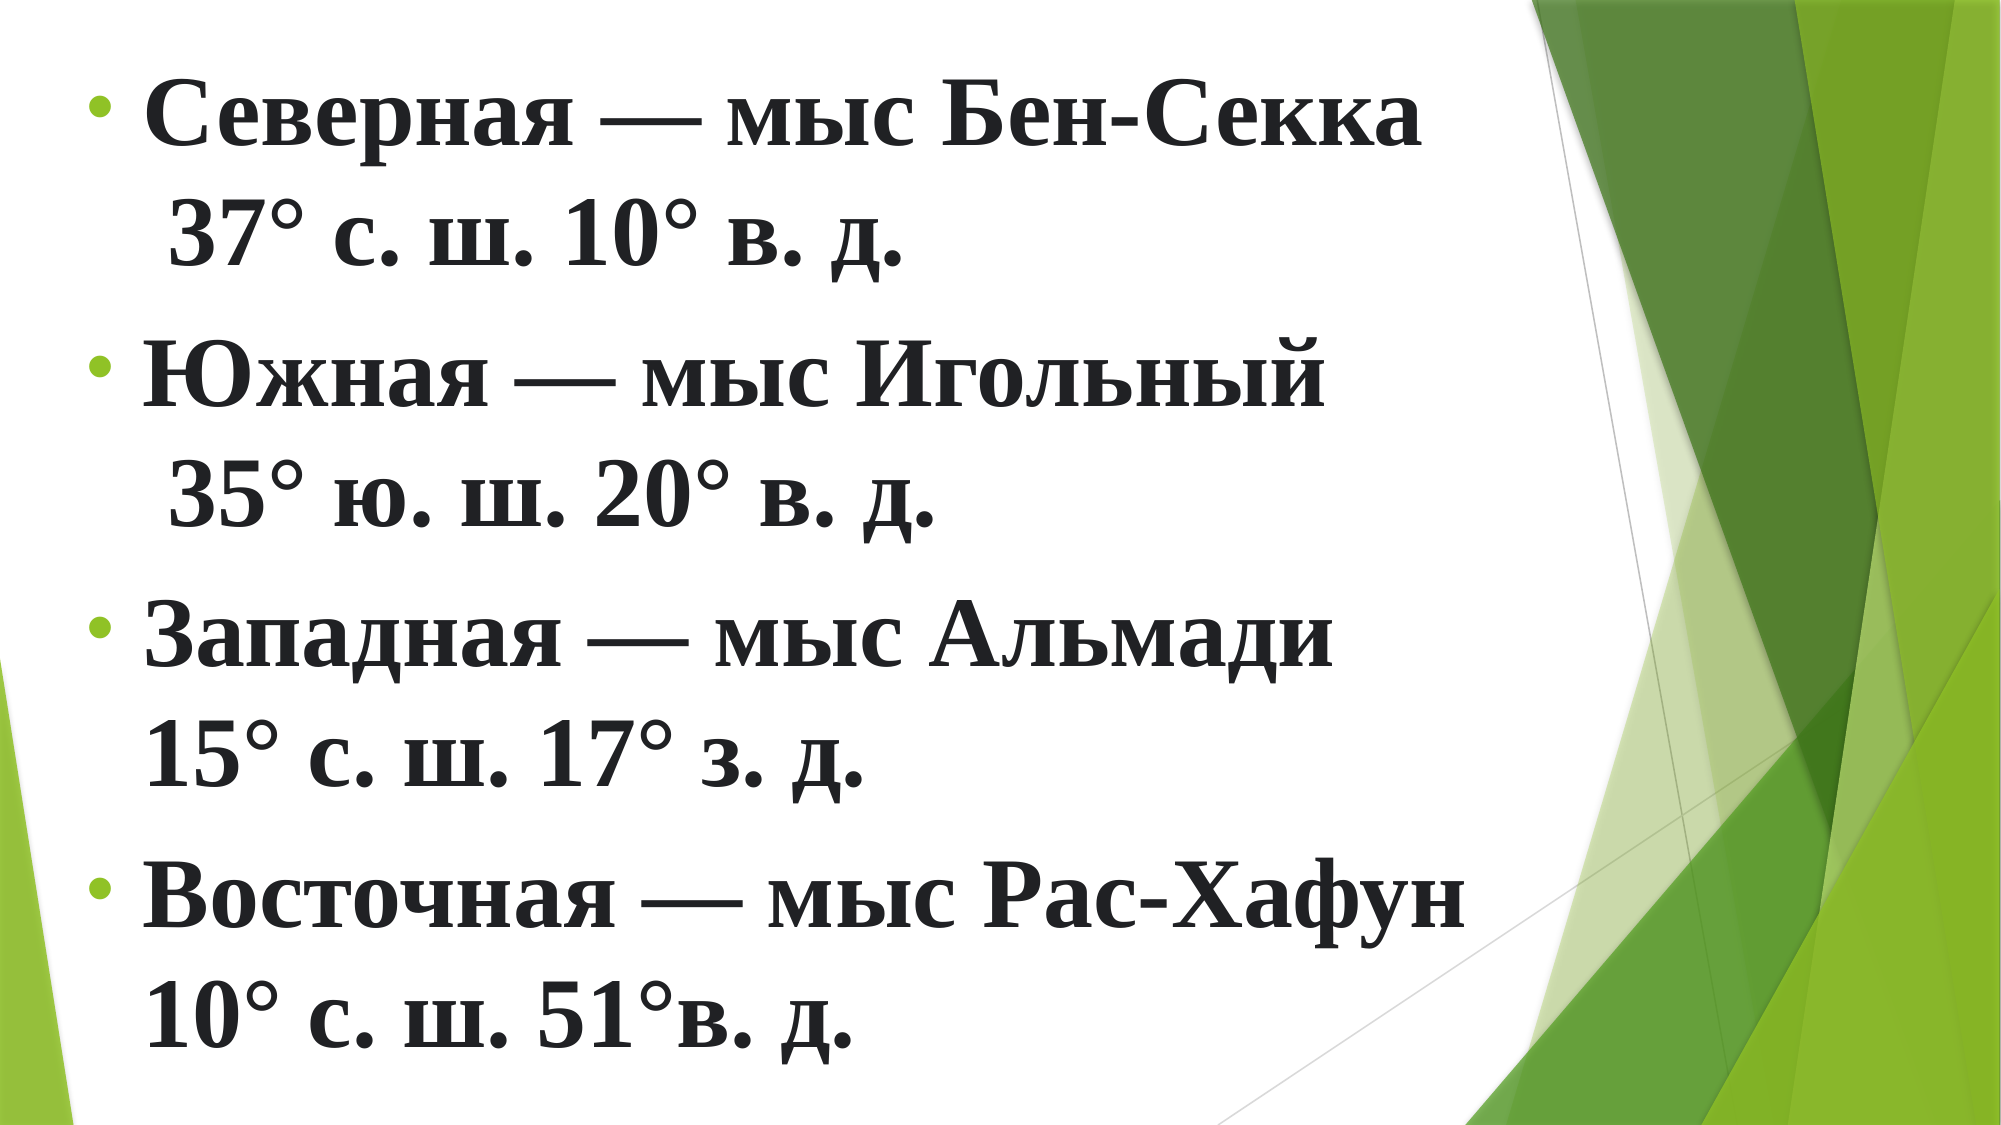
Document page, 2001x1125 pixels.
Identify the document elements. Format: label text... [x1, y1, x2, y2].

list Северная — мыс Бен-Секка 37° с. ш. 10° в. д. Южная — мыс Игольный 35° ю. ш. 20° в. д. Западная — мыс Альмади 15° с. ш. 17° з. д. Восточная — мыс Рас-Хафун 10° с. ш. 51°в. д. [71, 38, 1515, 1100]
